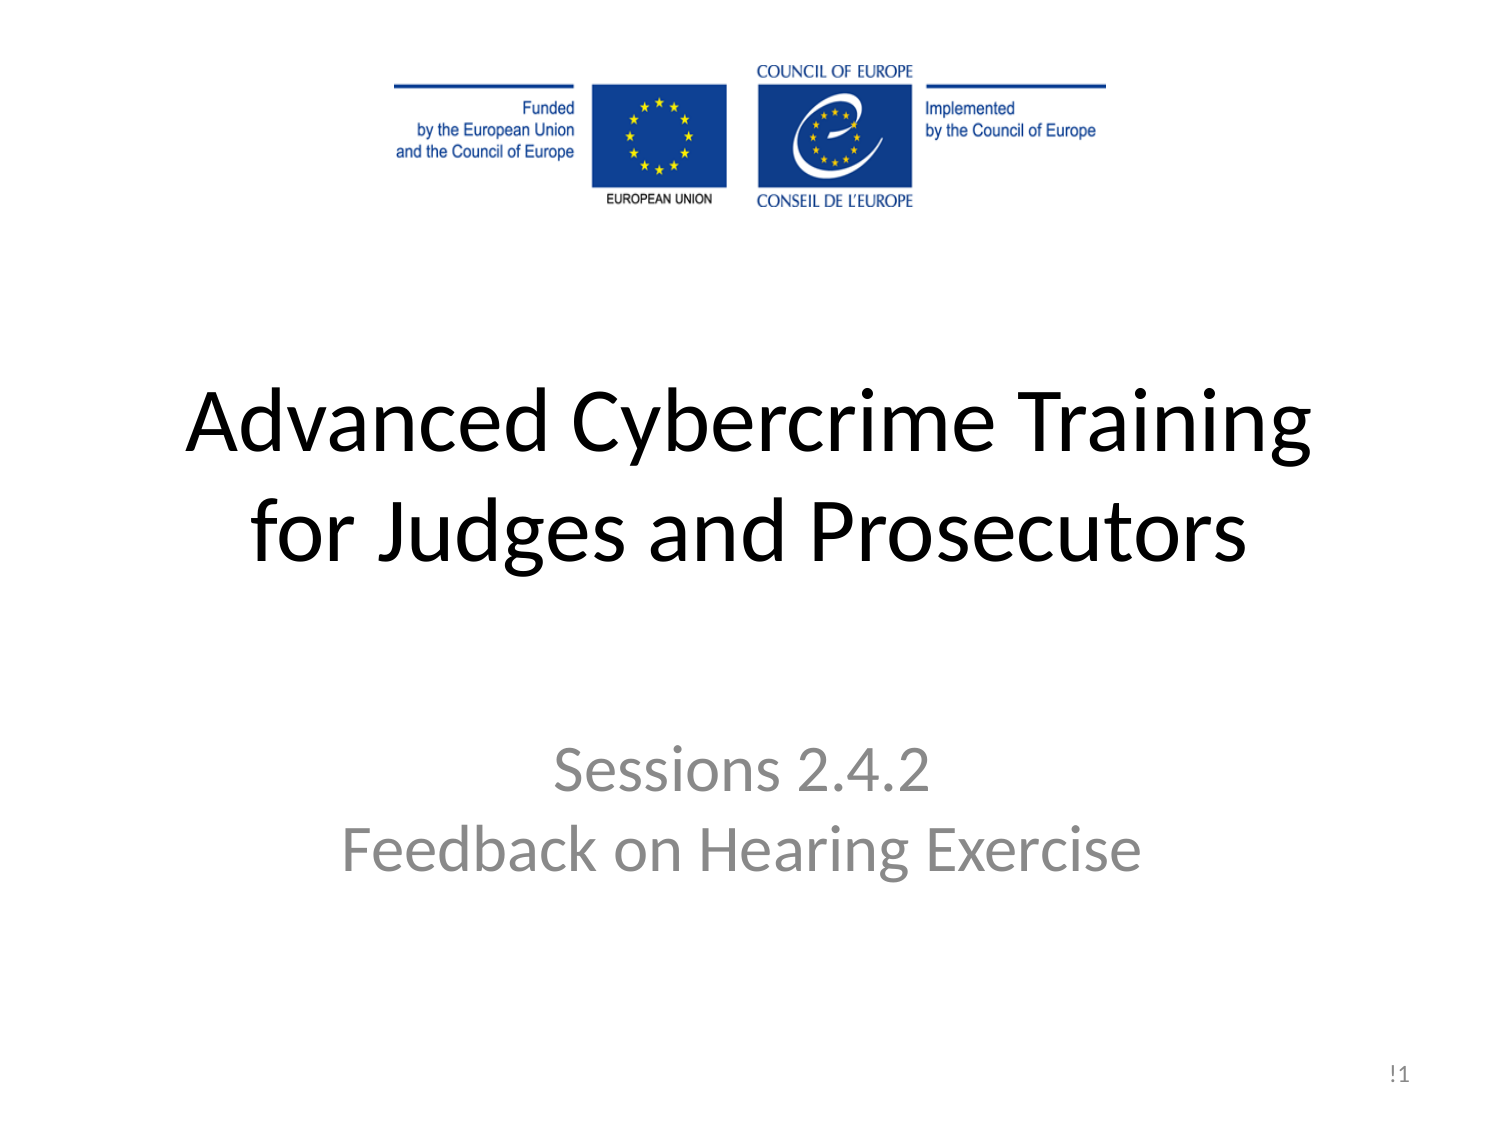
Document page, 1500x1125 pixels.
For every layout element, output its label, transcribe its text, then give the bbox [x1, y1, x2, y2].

slide_number !1 [1074, 1042, 1425, 1103]
title Advanced Cybercrime Training for Judges and Prosecutors [112, 349, 1388, 591]
picture [394, 65, 1106, 208]
subtitle Sessions 2.4.2 Feedback on Hearing Exercise [225, 637, 1275, 1077]
